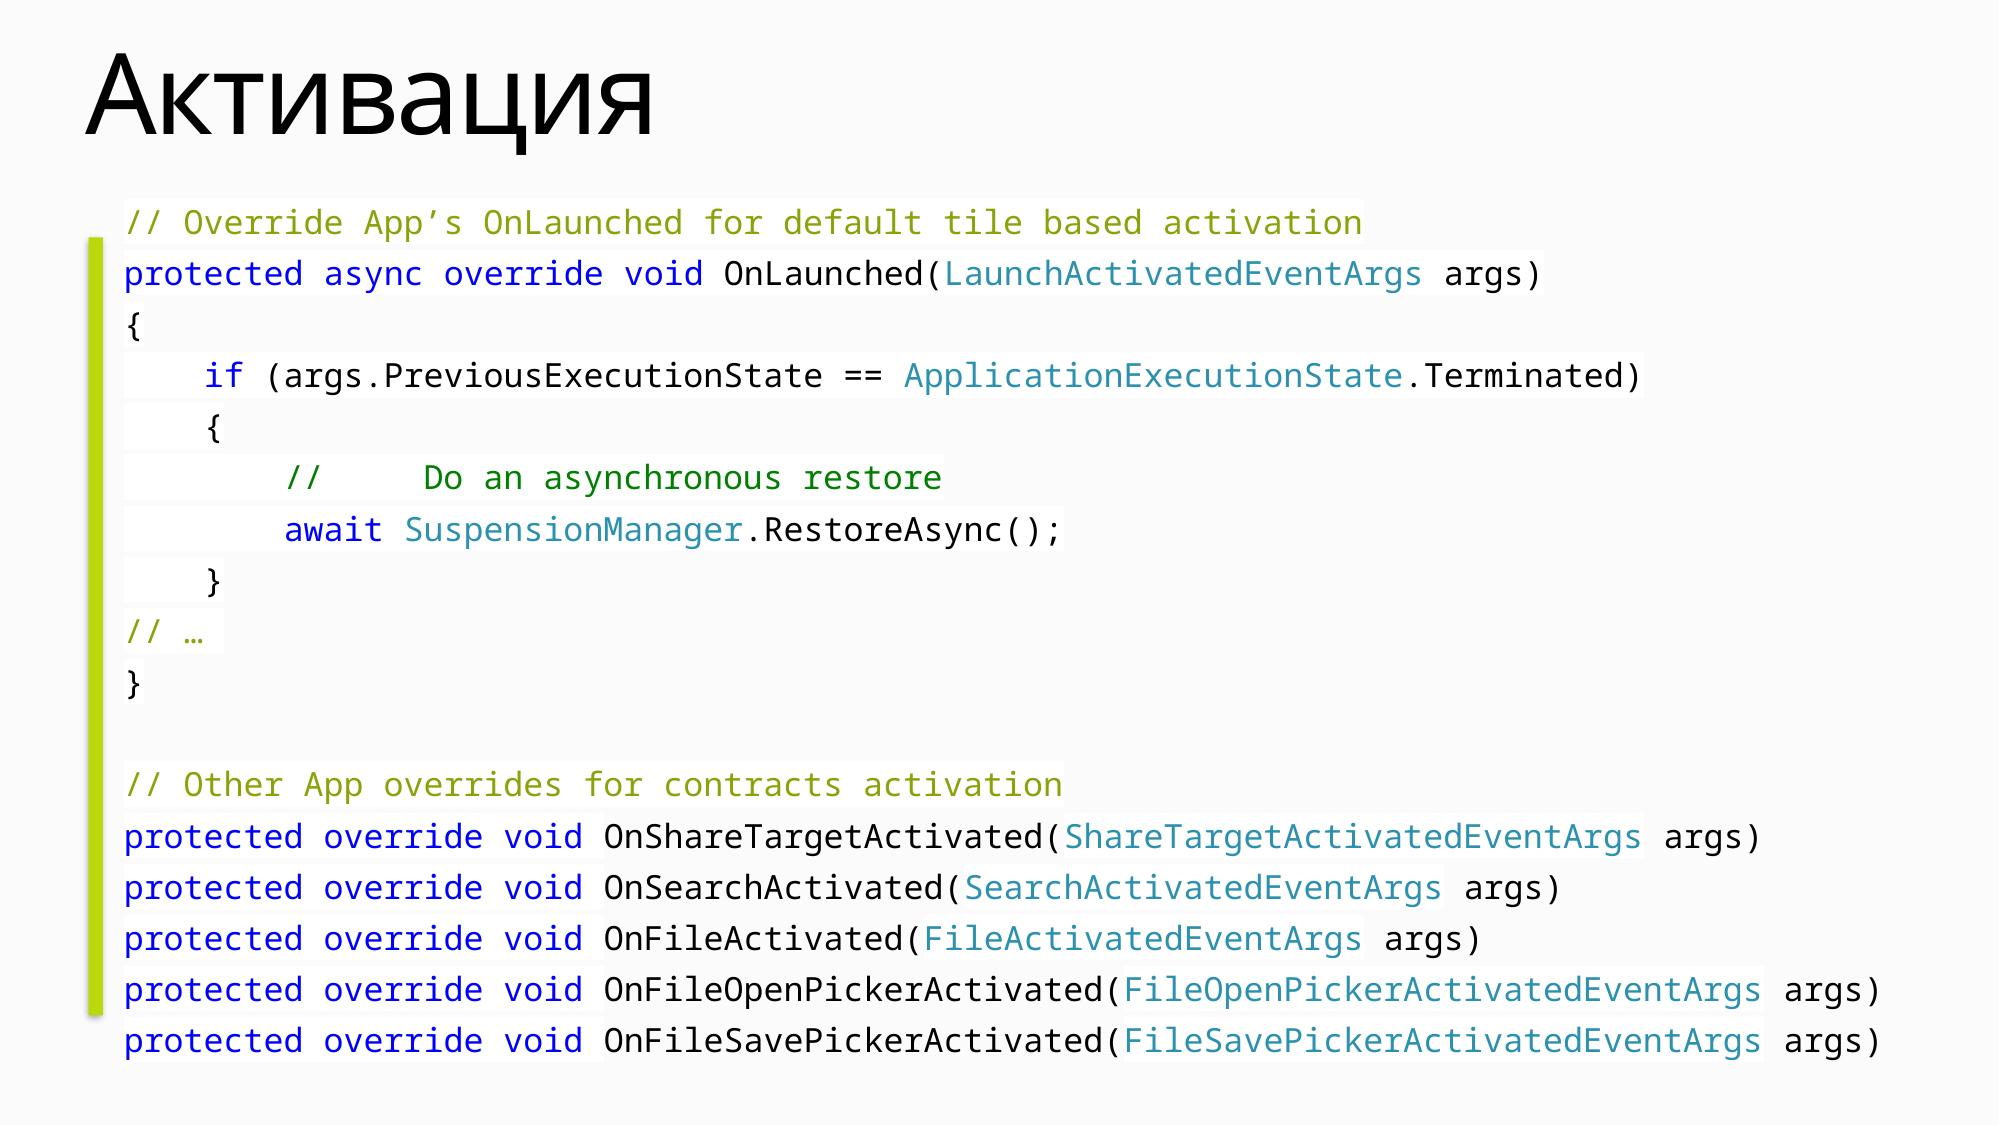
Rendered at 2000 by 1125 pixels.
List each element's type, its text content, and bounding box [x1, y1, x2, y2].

title Активация [85, 37, 1914, 161]
list // Override App’s OnLaunched for default tile based activation protected async override void OnLaunched(LaunchActivatedEventArgs args) { if (args.PreviousExecutionState == ApplicationExecutionState.Terminated) { // Do an asynchronous restore await SuspensionManager.RestoreAsync(); } // … } // Other App overrides for contracts activation protected override void OnShareTargetActivated(ShareTargetActivatedEventArgs args) protected override void OnSearchActivated(SearchActivatedEventArgs args) protected override void OnFileActivated(FileActivatedEventArgs args) protected override void OnFileOpenPickerActivated(FileOpenPickerActivatedEventArgs args) protected override void OnFileSavePickerActivated(FileSavePickerActivatedEventArgs args) [123, 200, 1914, 1071]
